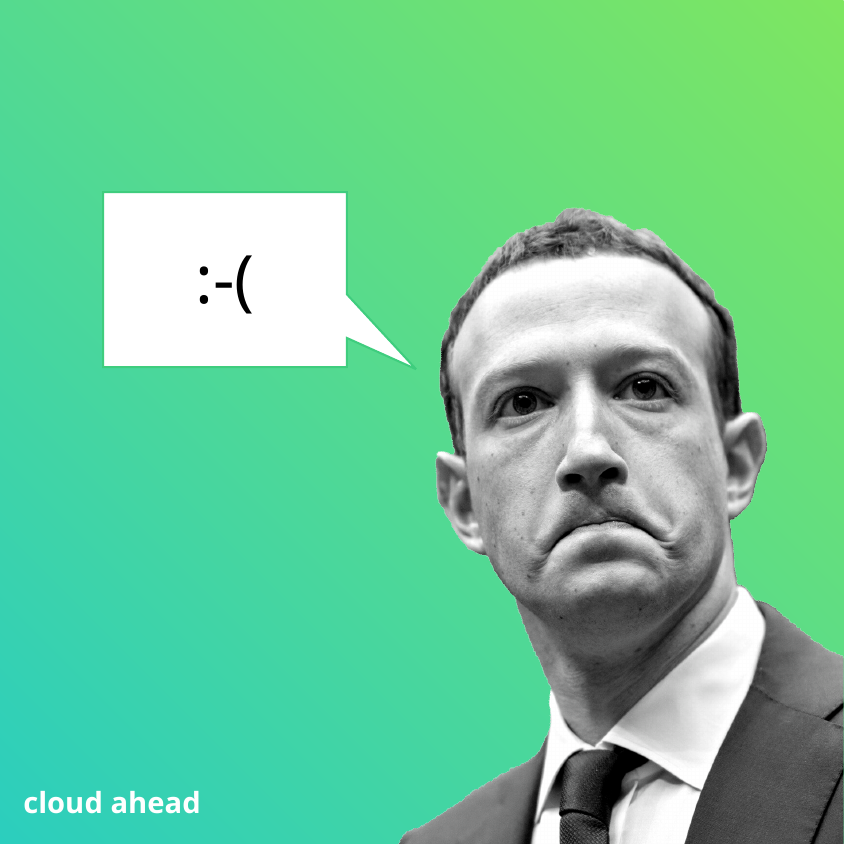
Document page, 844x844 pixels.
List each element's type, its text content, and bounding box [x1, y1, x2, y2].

picture [113, 204, 844, 844]
text_box :-( [102, 191, 348, 369]
